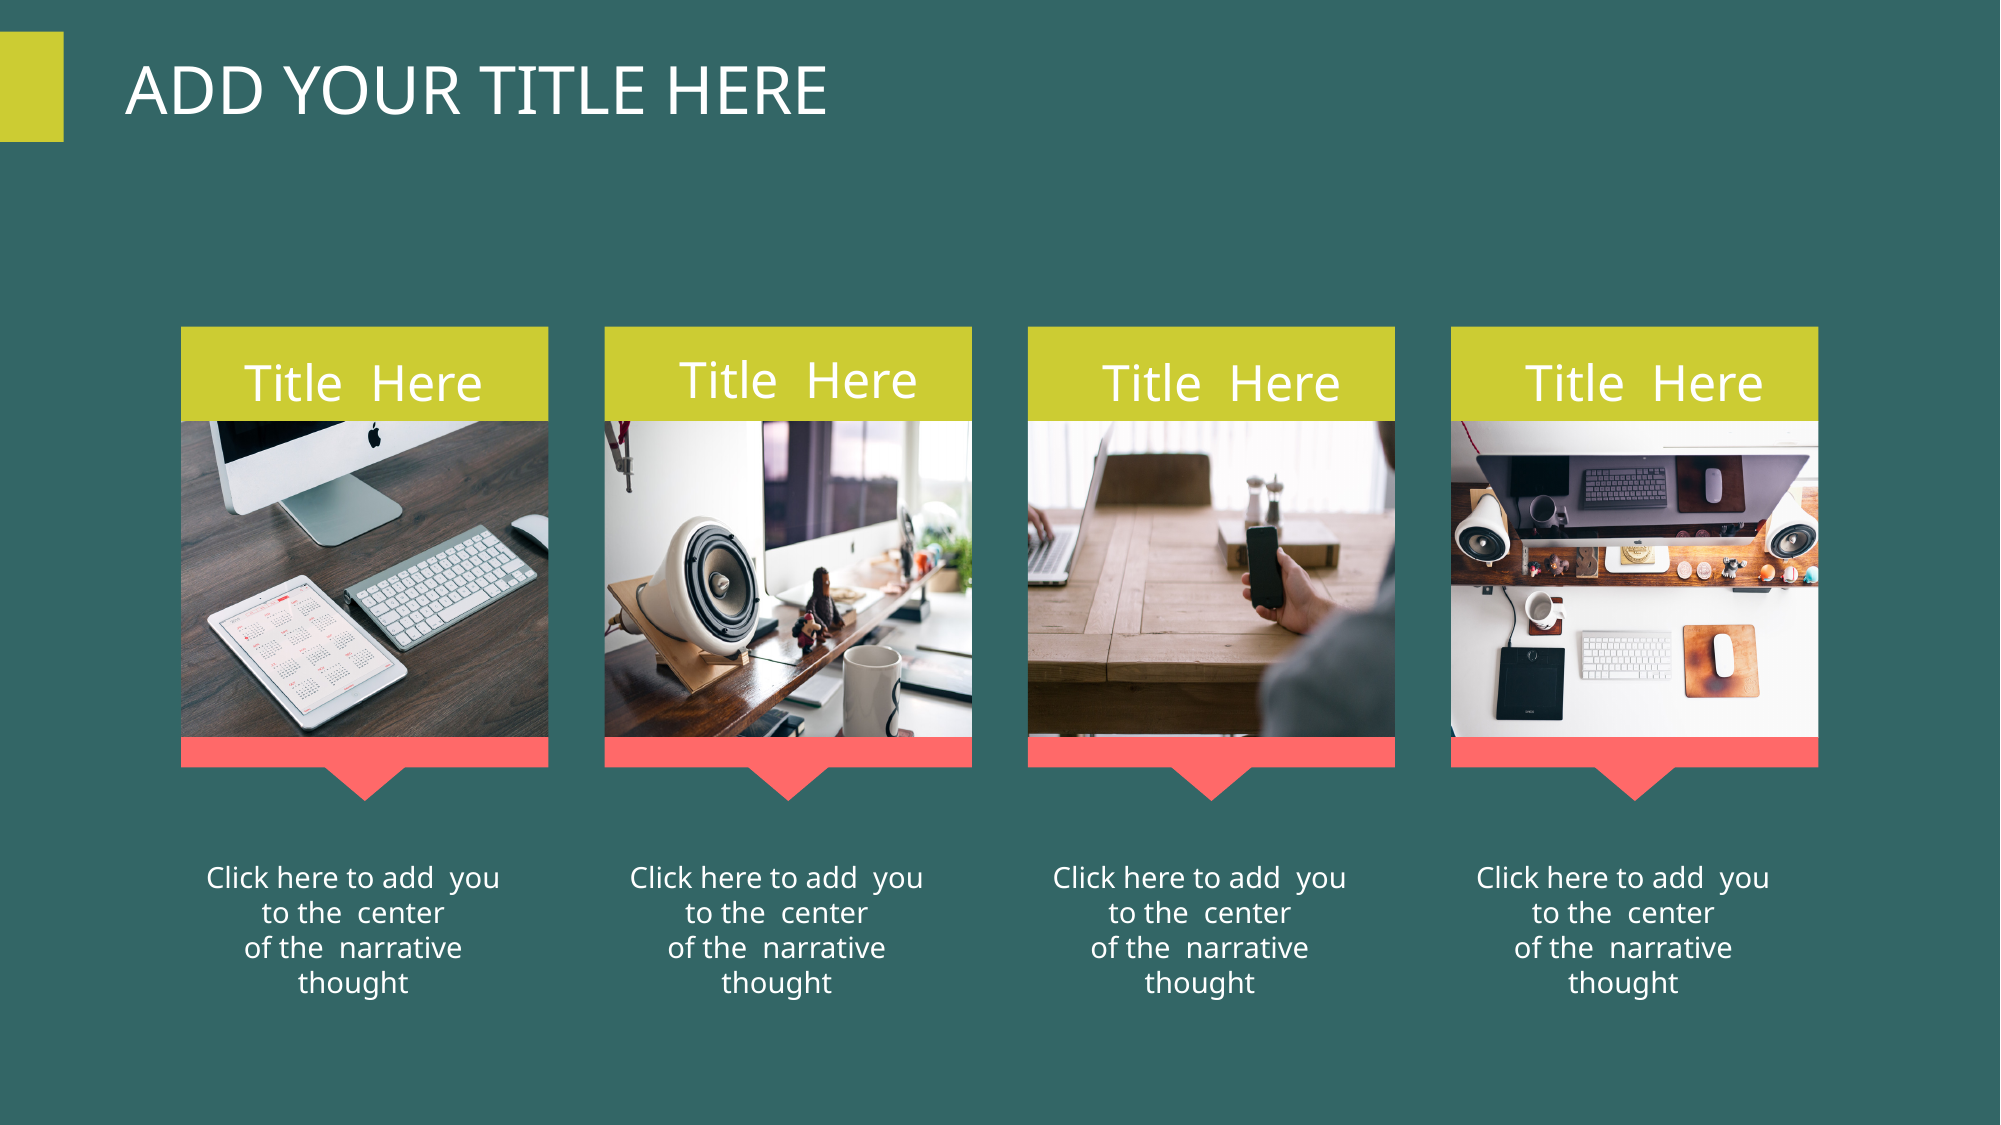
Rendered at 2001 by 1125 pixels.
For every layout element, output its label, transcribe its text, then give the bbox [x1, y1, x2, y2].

text_box [604, 326, 972, 421]
text_box Title Here [1488, 343, 1781, 419]
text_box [604, 737, 972, 801]
text_box [1027, 421, 1395, 737]
text_box [1451, 421, 1819, 737]
text_box [181, 326, 549, 421]
text_box [1451, 326, 1819, 421]
text_box [0, 31, 65, 143]
text_box Click here to add you to the center of the narrative thought [1027, 851, 1373, 1007]
text_box Title Here [641, 340, 934, 416]
text_box [604, 421, 972, 737]
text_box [1451, 737, 1819, 801]
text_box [181, 737, 549, 801]
text_box Click here to add you to the center of the narrative thought [1451, 851, 1796, 1007]
text_box Click here to add you to the center of the narrative thought [604, 851, 949, 1007]
text_box [181, 421, 549, 737]
text_box Title Here [206, 343, 499, 419]
text_box Click here to add you to the center of the narrative thought [181, 851, 526, 1007]
text_box Title Here [1065, 343, 1357, 419]
text_box [1027, 326, 1395, 421]
text_box ADD YOUR TITLE HERE [80, 40, 846, 136]
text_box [1027, 737, 1395, 801]
